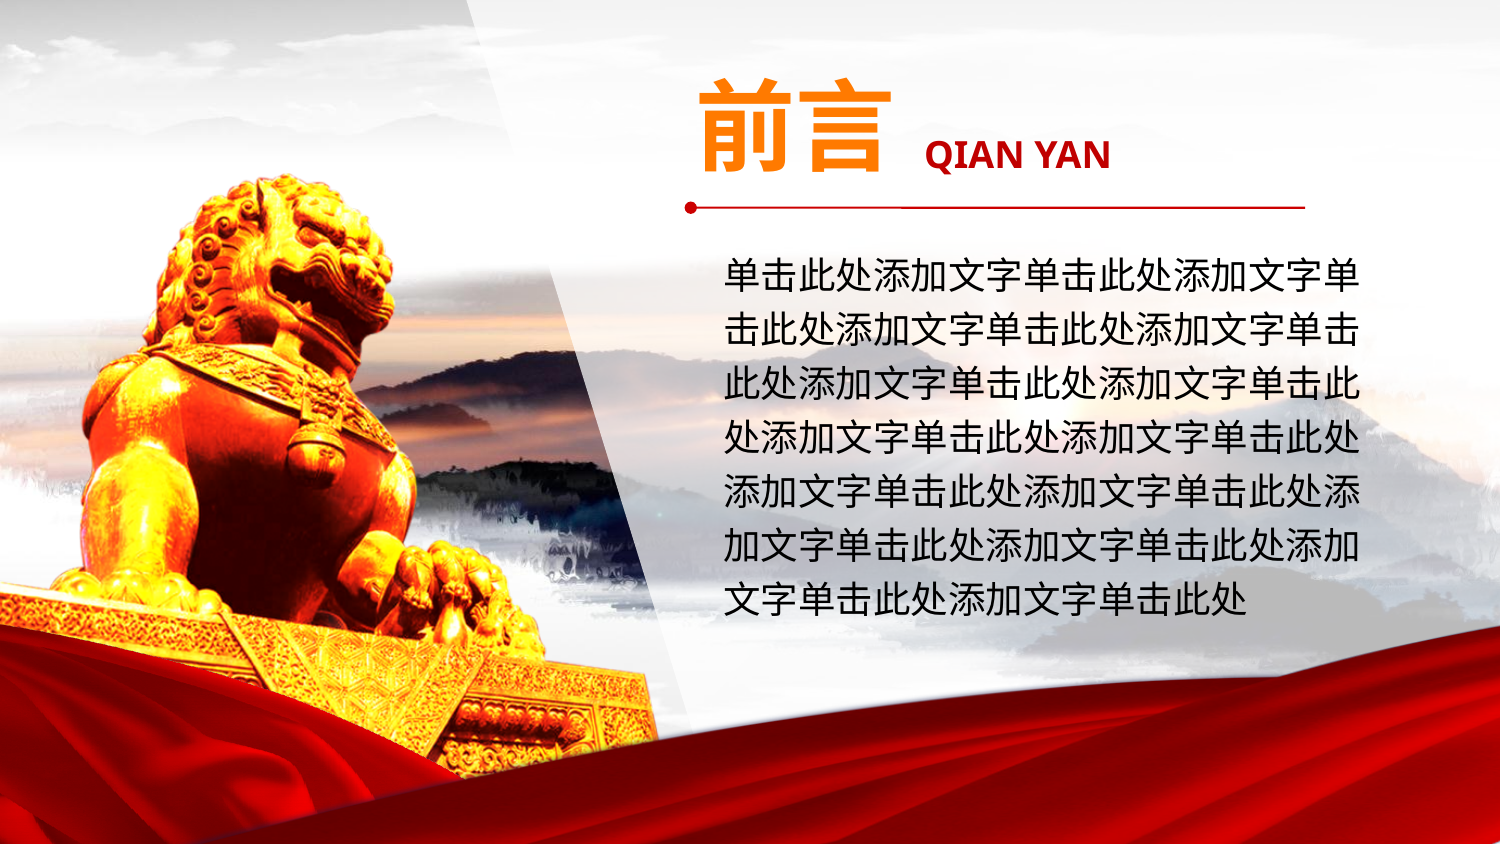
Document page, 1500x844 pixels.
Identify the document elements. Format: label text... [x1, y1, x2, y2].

text_box 前言 [680, 55, 911, 191]
text_box QIAN YAN [909, 123, 1128, 184]
picture [0, 0, 670, 599]
text_box [684, 201, 1306, 214]
text_box [466, 0, 1500, 598]
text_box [0, 599, 1500, 844]
text_box 单击此处添加文字单击此处添加文字单击此处添加文字单击此处添加文字单击此处添加文字单击此处添加文字单击此处添加文字单击此处添加文字单击此处添加文字单击此处添加文字单击此处添加文字单击此处添加文字单击此处添加文字单击此处添加文字单击此处 [708, 235, 1388, 598]
